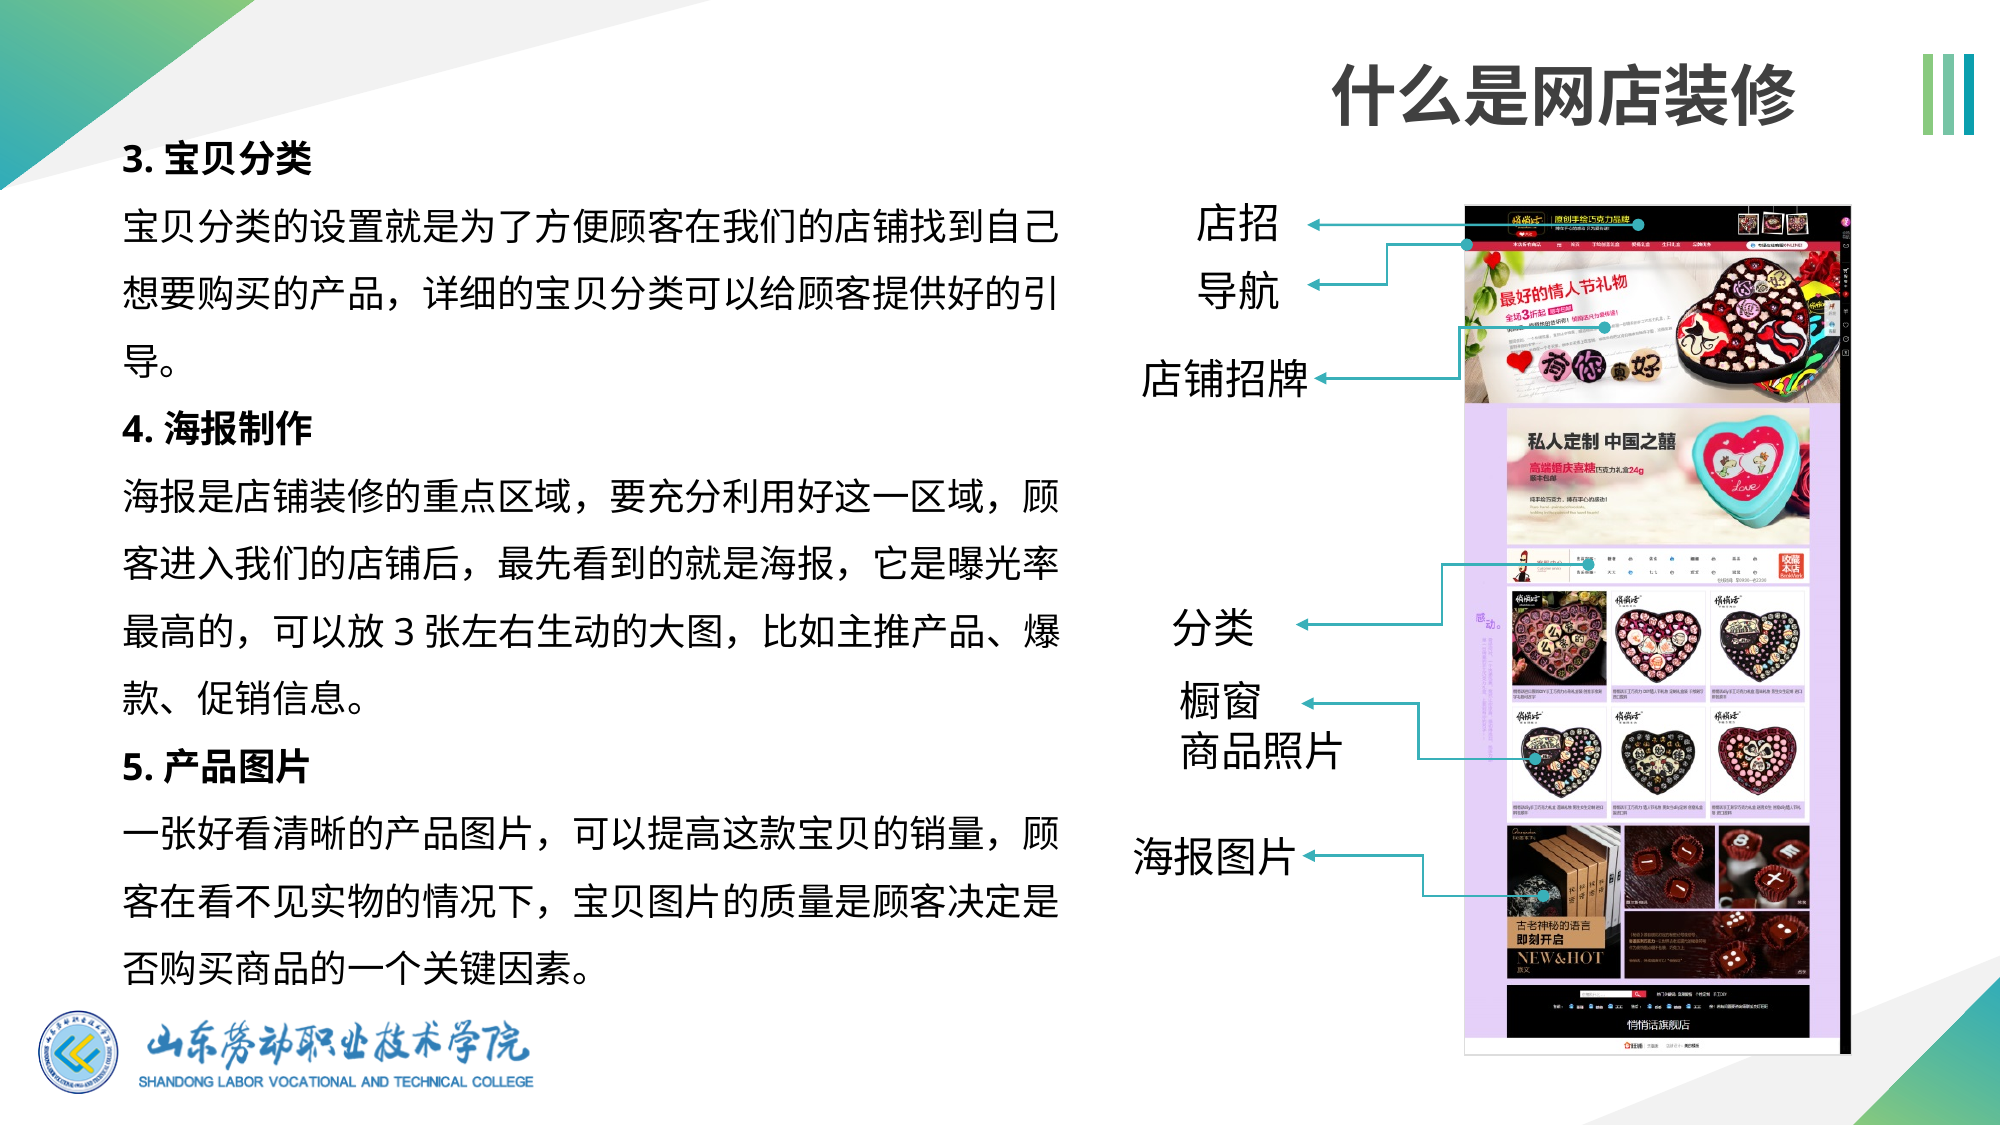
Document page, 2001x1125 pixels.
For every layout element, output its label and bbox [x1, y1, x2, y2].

text_box [1172, 448, 1295, 860]
text_box [1295, 224, 1639, 896]
picture [1465, 205, 1851, 1055]
picture [38, 1010, 550, 1094]
text_box [0, 0, 2000, 1125]
text_box [1928, 54, 1969, 136]
